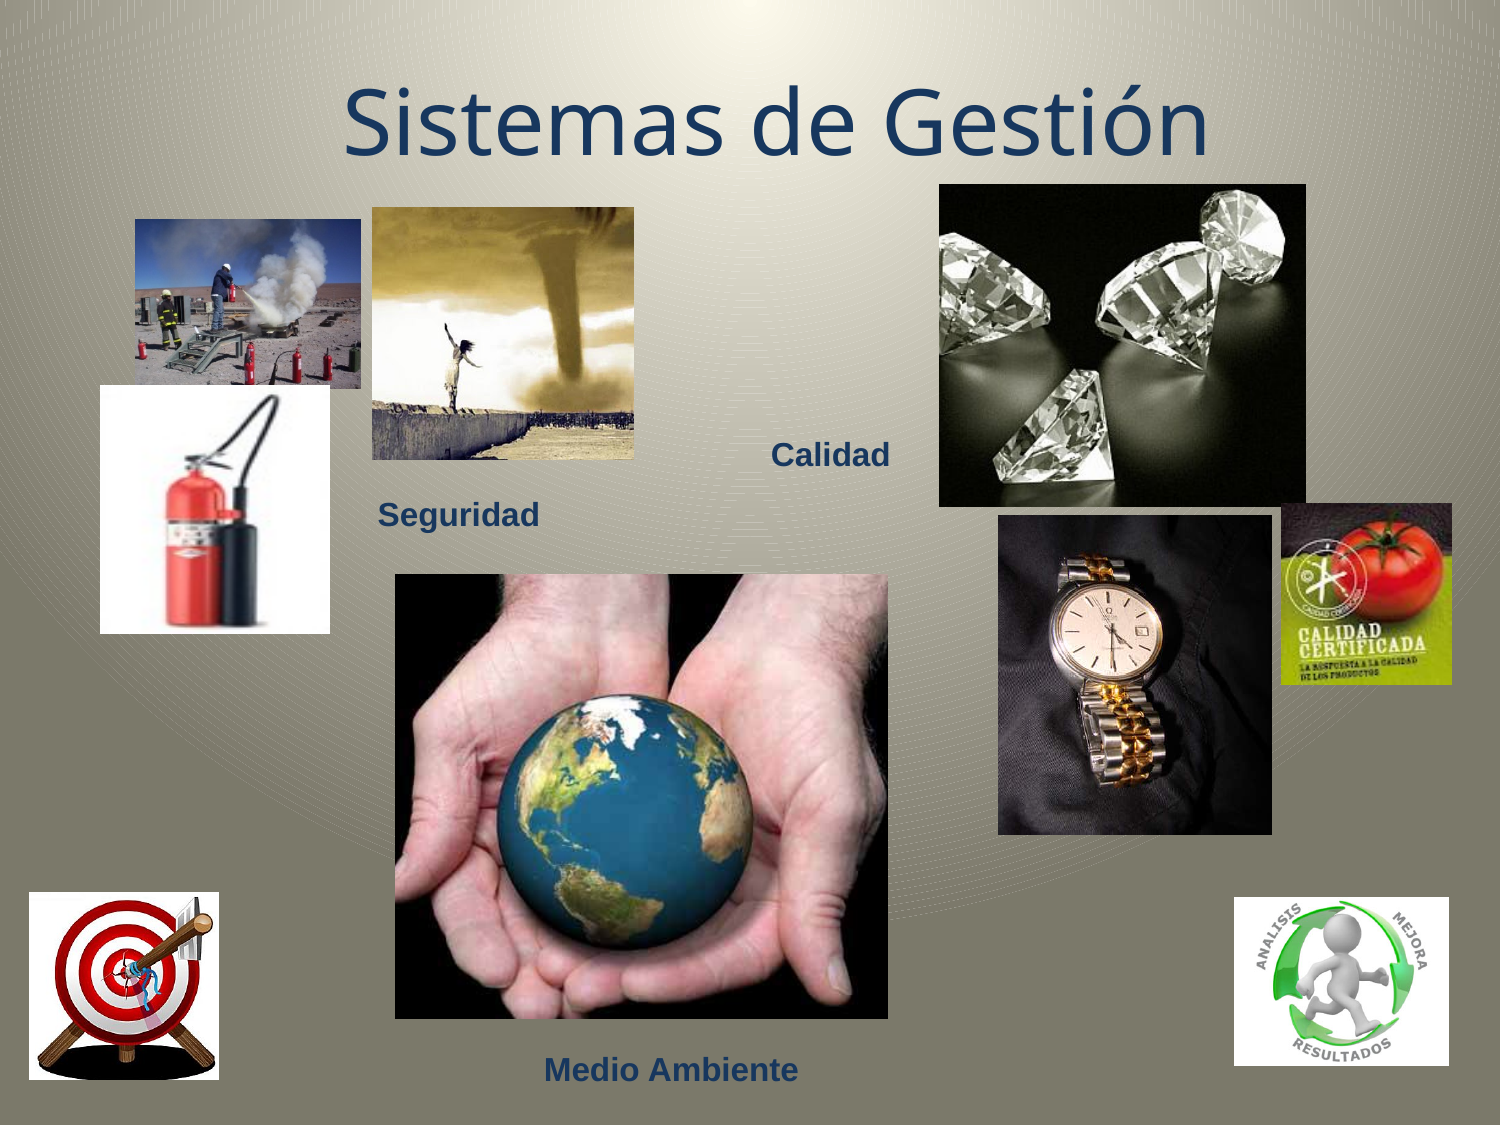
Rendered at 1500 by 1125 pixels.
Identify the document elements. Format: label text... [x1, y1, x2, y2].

picture [395, 573, 888, 1019]
picture [371, 207, 634, 461]
picture [997, 515, 1272, 835]
text_box Medio Ambiente [442, 1026, 821, 1078]
picture [29, 892, 219, 1080]
text_box Sistemas de Gestión [29, 31, 1471, 207]
picture [1234, 897, 1449, 1067]
picture [100, 219, 361, 634]
text_box Seguridad [334, 456, 621, 523]
picture [938, 184, 1452, 685]
text_box Calidad [667, 397, 933, 464]
